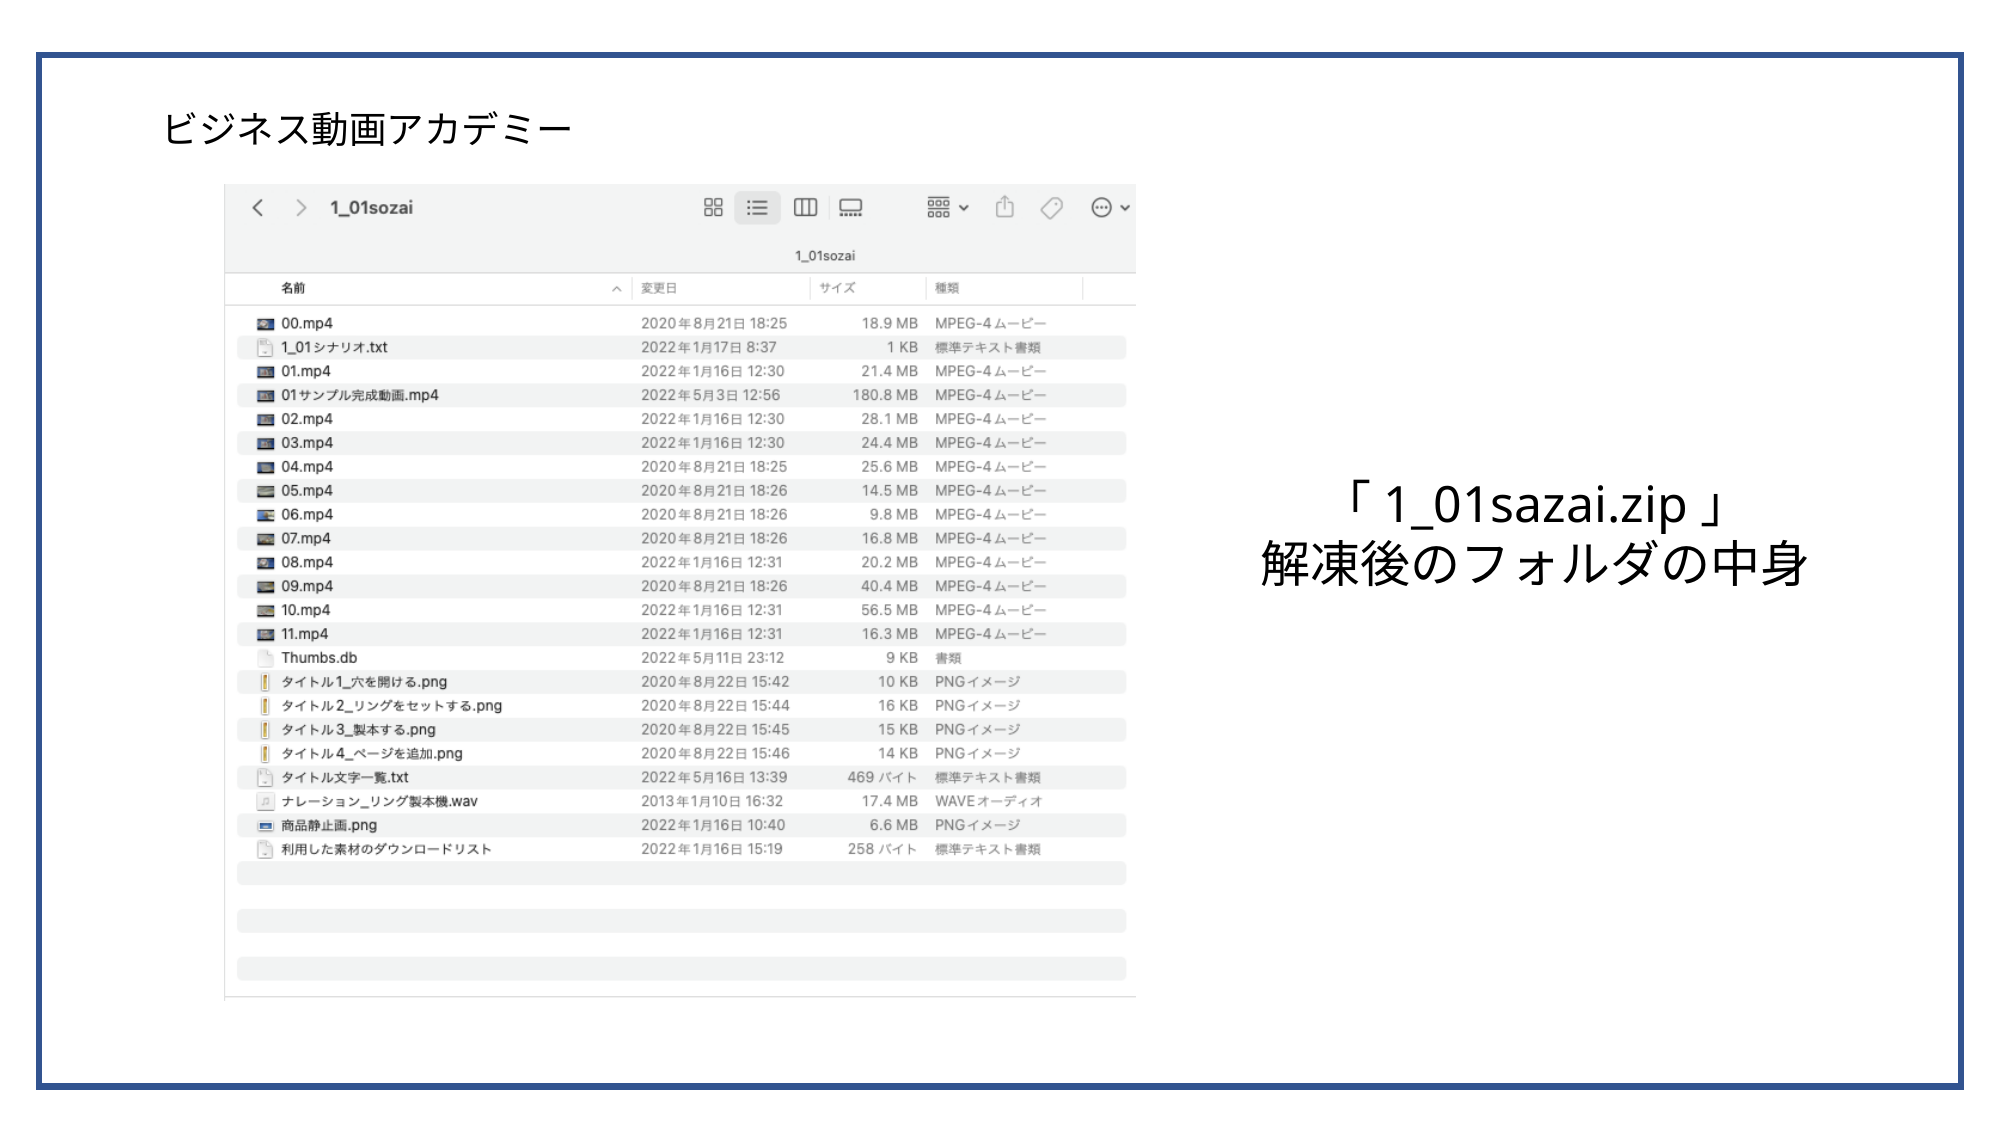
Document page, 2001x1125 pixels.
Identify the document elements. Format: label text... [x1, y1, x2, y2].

text_box ビジネス動画アカデミー [147, 98, 1580, 158]
text_box [38, 54, 1962, 1087]
picture [224, 184, 1136, 1001]
text_box 「1_01sazai.zip」 解凍後のフォルダの中身 [1216, 464, 1856, 600]
